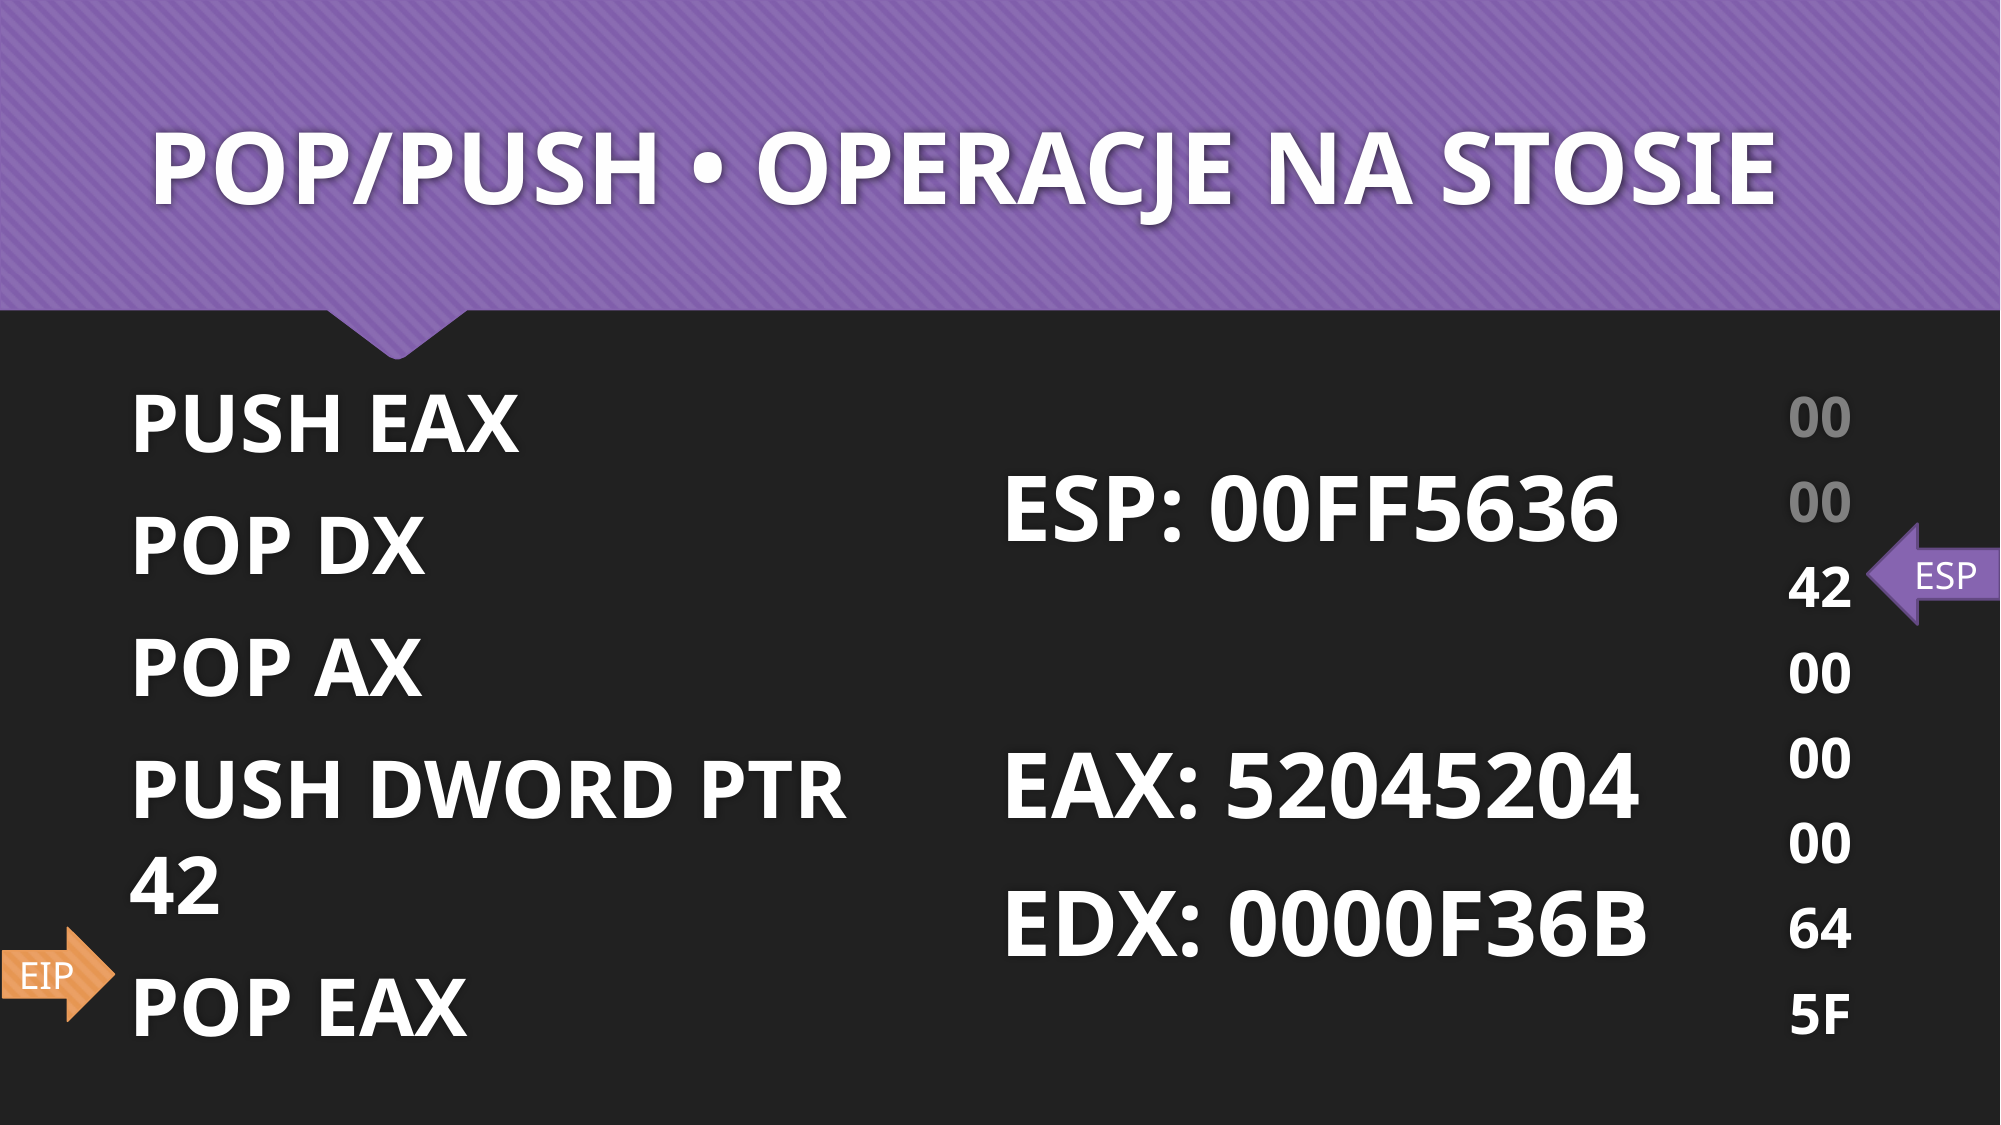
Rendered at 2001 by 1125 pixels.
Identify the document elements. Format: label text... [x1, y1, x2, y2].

title POP/PUSH • OPERACJE NA STOSIE [132, 73, 1868, 233]
list PUSH EAX POP DX POP AX PUSH DWORD PTR 42 POP EAX [114, 365, 933, 1060]
text_box EIP [1, 926, 116, 1023]
text_box ESP [1866, 522, 2000, 626]
text_box ESP: 00FF5636 EAX: 52045204 EDX: 0000F36B [985, 365, 1717, 1060]
text_box 00 00 42 00 00 00 64 5F [1770, 365, 1868, 1061]
